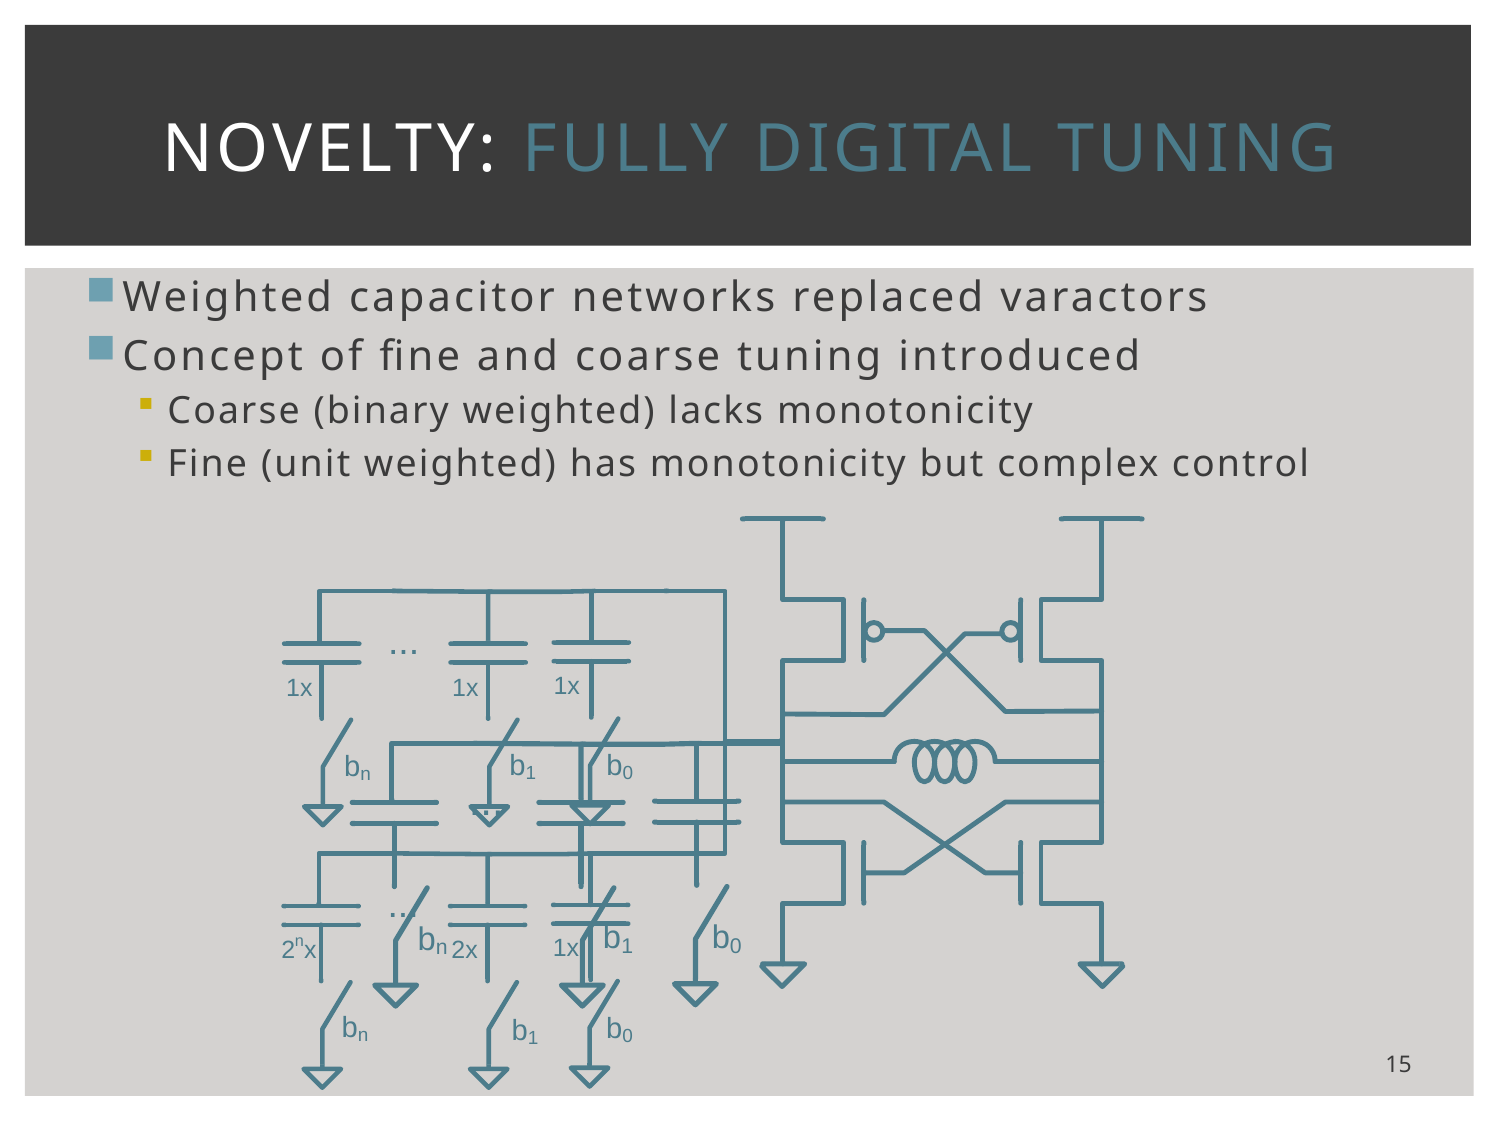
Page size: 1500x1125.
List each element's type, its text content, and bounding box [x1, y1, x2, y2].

picture [278, 513, 1148, 1093]
slide_number 15 [1349, 1041, 1448, 1089]
list Weighted capacitor networks replaced varactors Concept of fine and coarse tuning introduced Coarse (binary weighted) lacks monotonicity Fine (unit weighted) has monotonicity but complex control [62, 262, 1438, 506]
title NOVELTY: FULLY DIGITAL TUNING [62, 58, 1438, 232]
